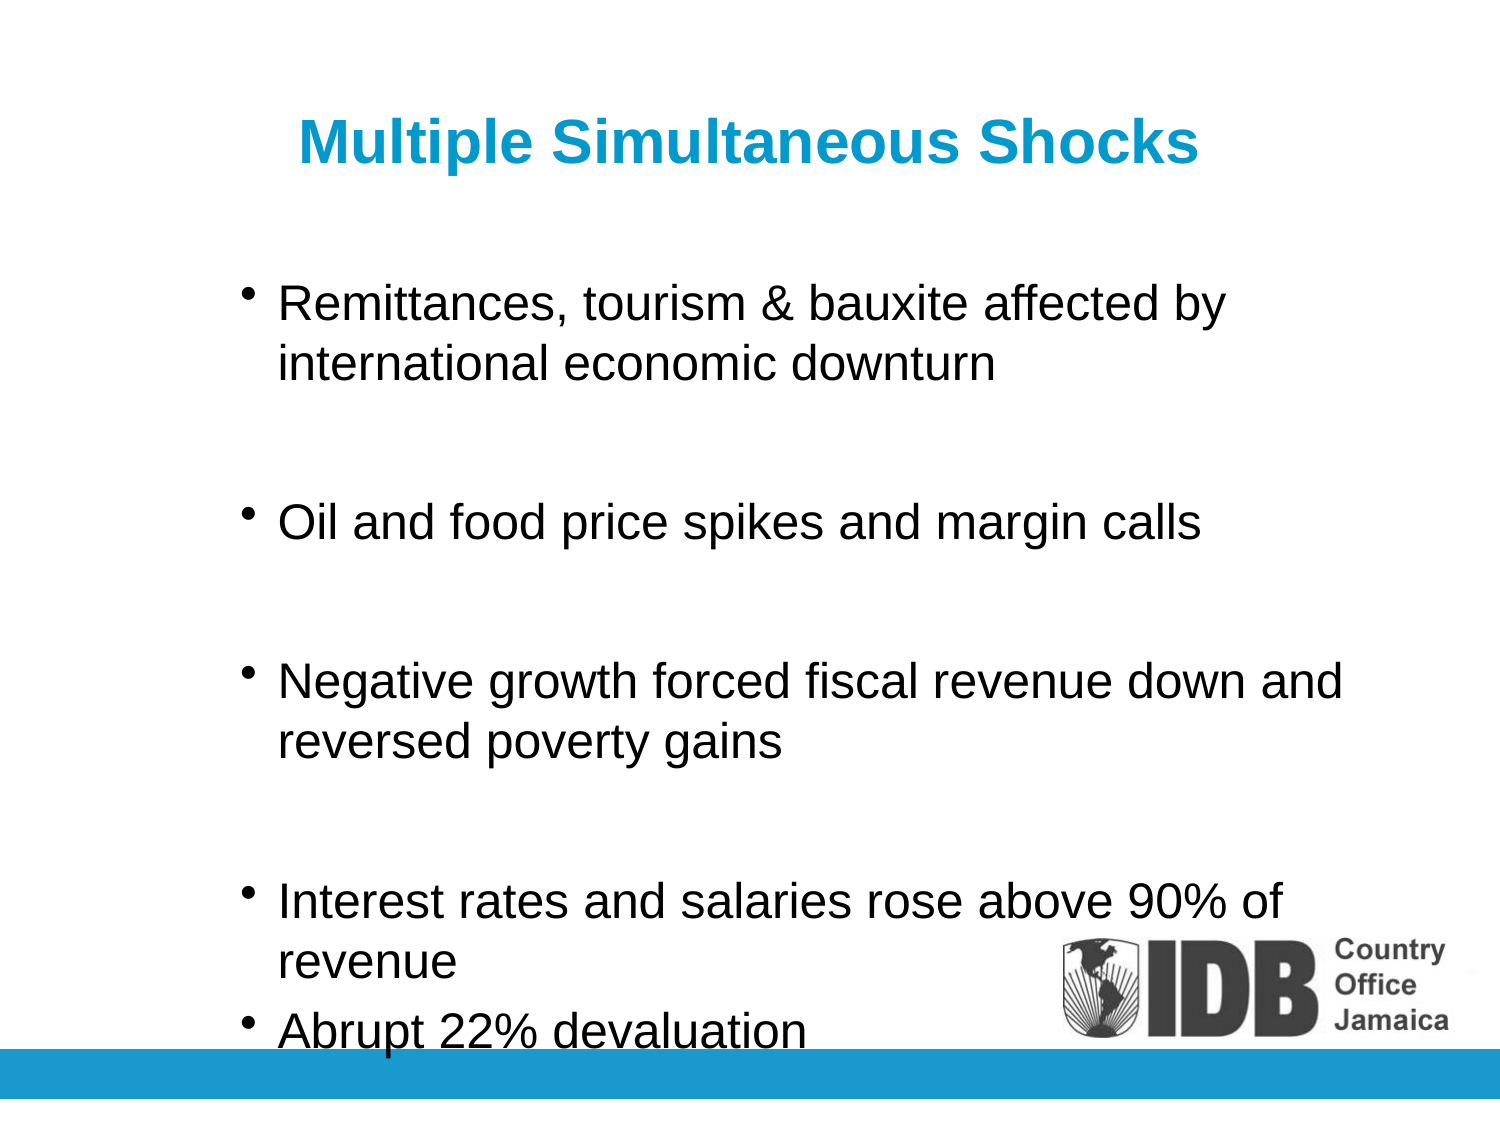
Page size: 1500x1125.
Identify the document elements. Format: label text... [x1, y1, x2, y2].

title Multiple Simultaneous Shocks [74, 44, 1426, 233]
picture [0, 1049, 1500, 1099]
picture [1062, 937, 1477, 1039]
list Remittances, tourism & bauxite affected by international economic downturn Oil and food price spikes and margin calls Negative growth forced fiscal revenue down and reversed poverty gains Interest rates and salaries rose above 90% of revenue Abrupt 22% devaluation [74, 262, 1426, 1013]
